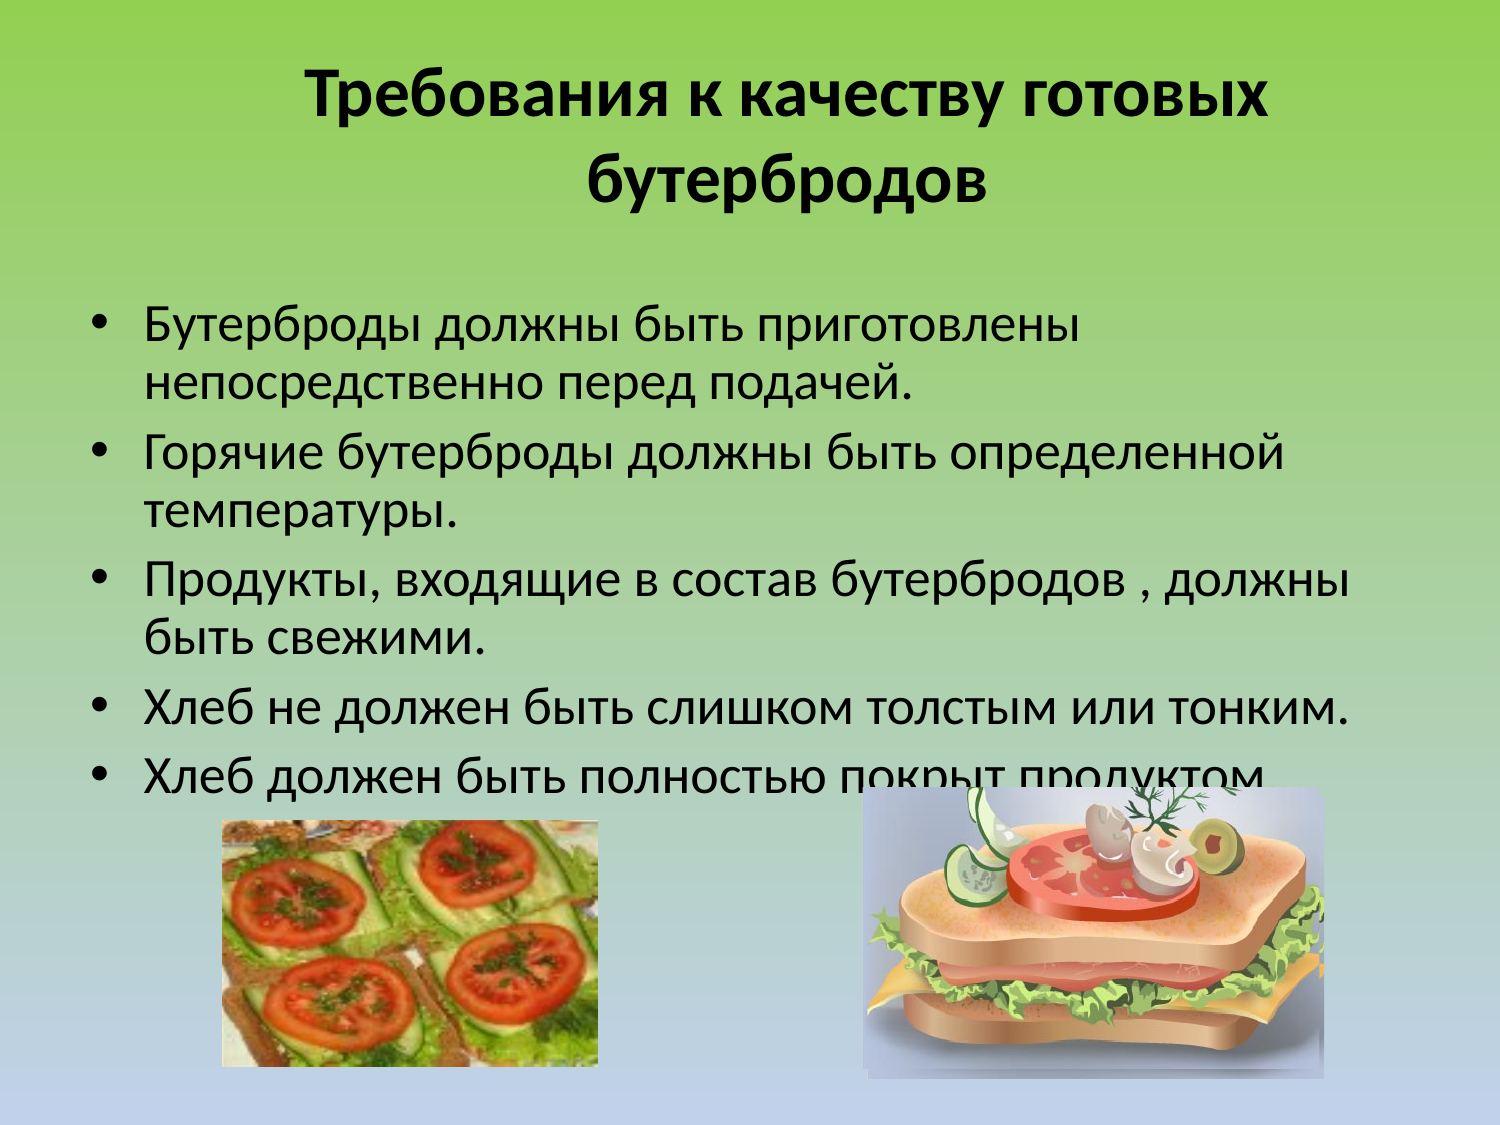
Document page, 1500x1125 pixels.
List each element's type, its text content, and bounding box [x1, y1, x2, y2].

picture [222, 820, 598, 1067]
list Бутерброды должны быть приготовлены непосредственно перед подачей. Горячие бутерброды должны быть определенной температуры. Продукты, входящие в состав бутербродов , должны быть свежими. Хлеб не должен быть слишком толстым или тонким. Хлеб должен быть полностью покрыт продуктом. [75, 287, 1413, 814]
title Требования к качеству готовых бутербродов [112, 37, 1463, 225]
picture [862, 787, 1325, 1079]
